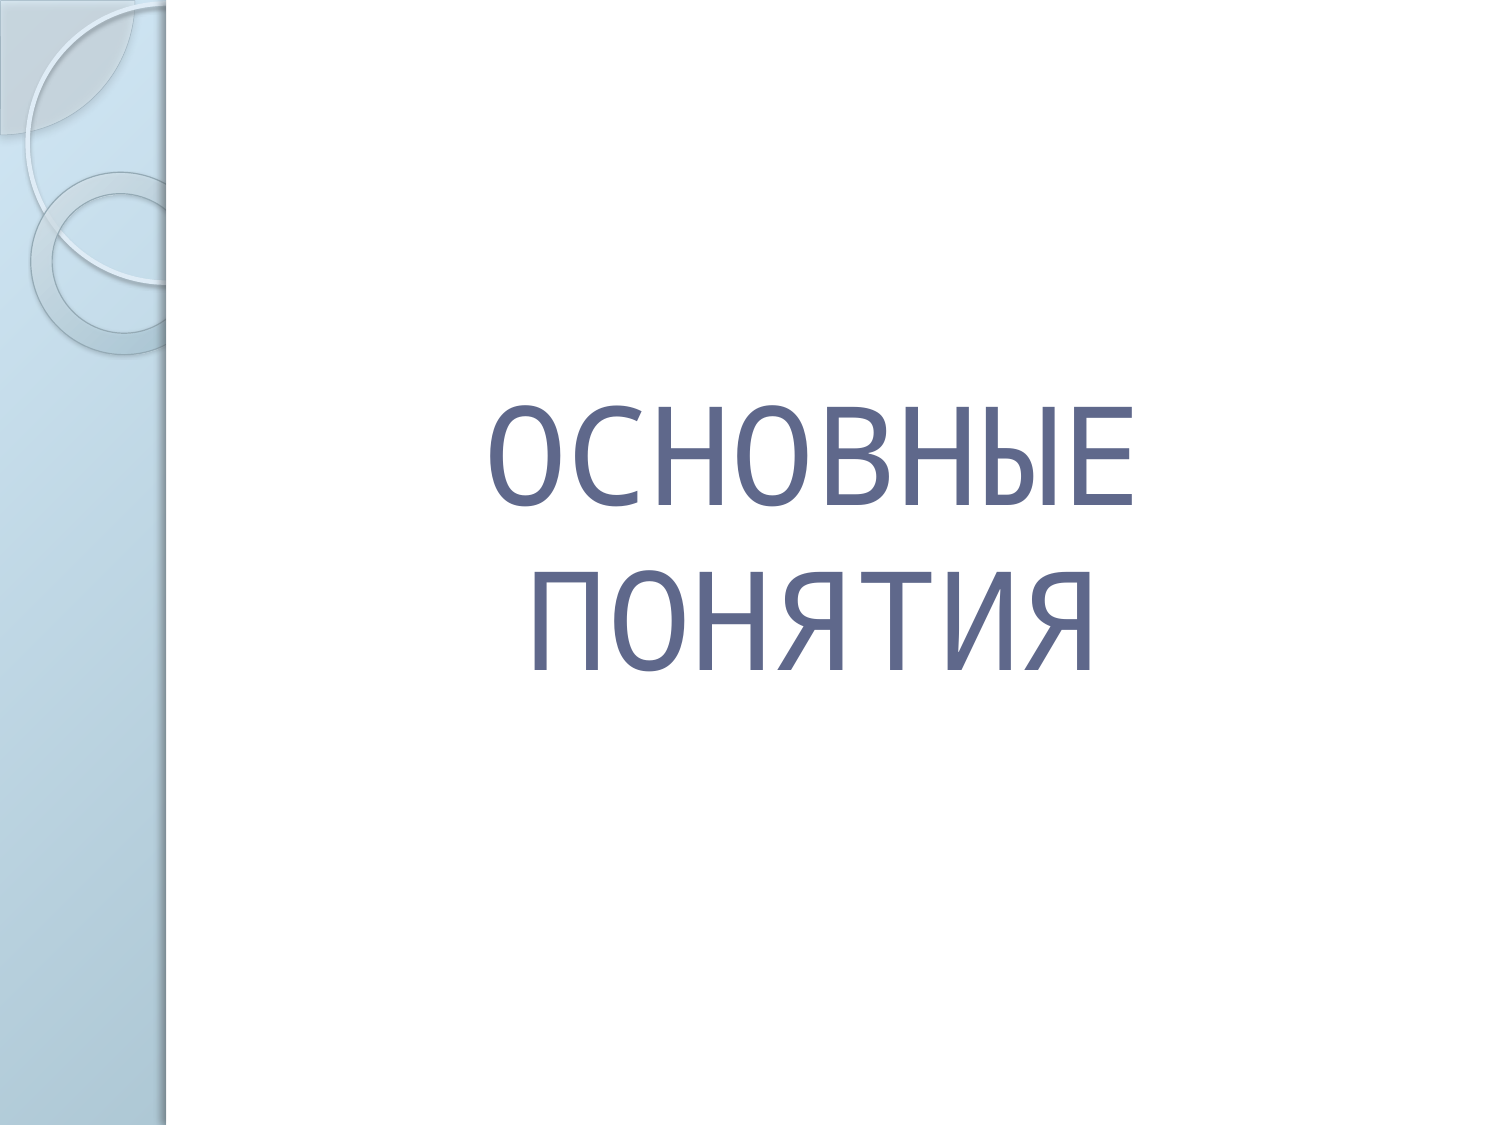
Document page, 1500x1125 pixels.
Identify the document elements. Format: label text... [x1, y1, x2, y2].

title ОСНОВНЫЕ ПОНЯТИЯ [187, 316, 1442, 750]
